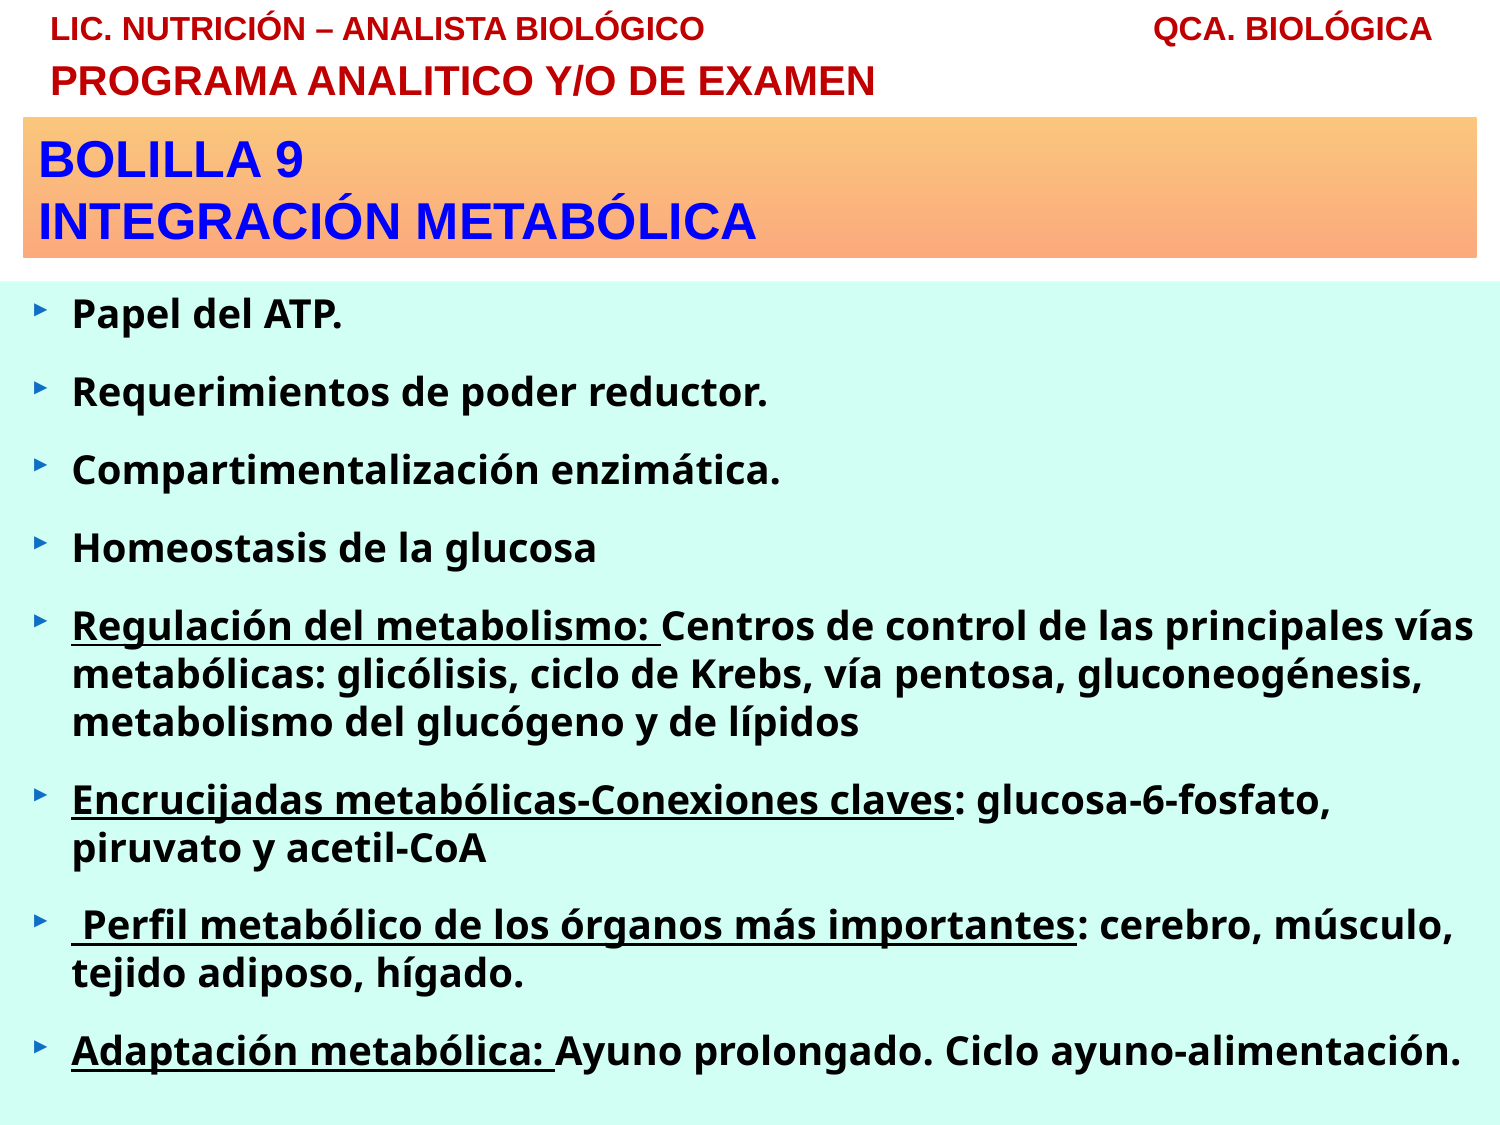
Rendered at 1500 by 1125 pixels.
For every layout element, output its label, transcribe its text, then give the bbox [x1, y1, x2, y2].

text_box LIC. NUTRICIÓN – ANALISTA BIOLÓGICO QCA. BIOLÓGICA [35, 0, 1500, 46]
list Papel del ATP. Requerimientos de poder reductor. Compartimentalización enzimática. Homeostasis de la glucosa Regulación del metabolismo: Centros de control de las principales vías metabólicas: glicólisis, ciclo de Krebs, vía pentosa, gluconeogénesis, metabolismo del glucógeno y de lípidos Encrucijadas metabólicas-Conexiones claves: glucosa-6-fosfato, piruvato y acetil-CoA Perfil metabólico de los órganos más importantes: cerebro, músculo, tejido adiposo, hígado. Adaptación metabólica: Ayuno prolongado. Ciclo ayuno-alimentación. [0, 281, 1500, 1125]
text_box PROGRAMA ANALITICO Y/O DE EXAMEN [35, 46, 1500, 162]
title BOLILLA 9 INTEGRACIÓN METABÓLICA [23, 117, 1477, 258]
